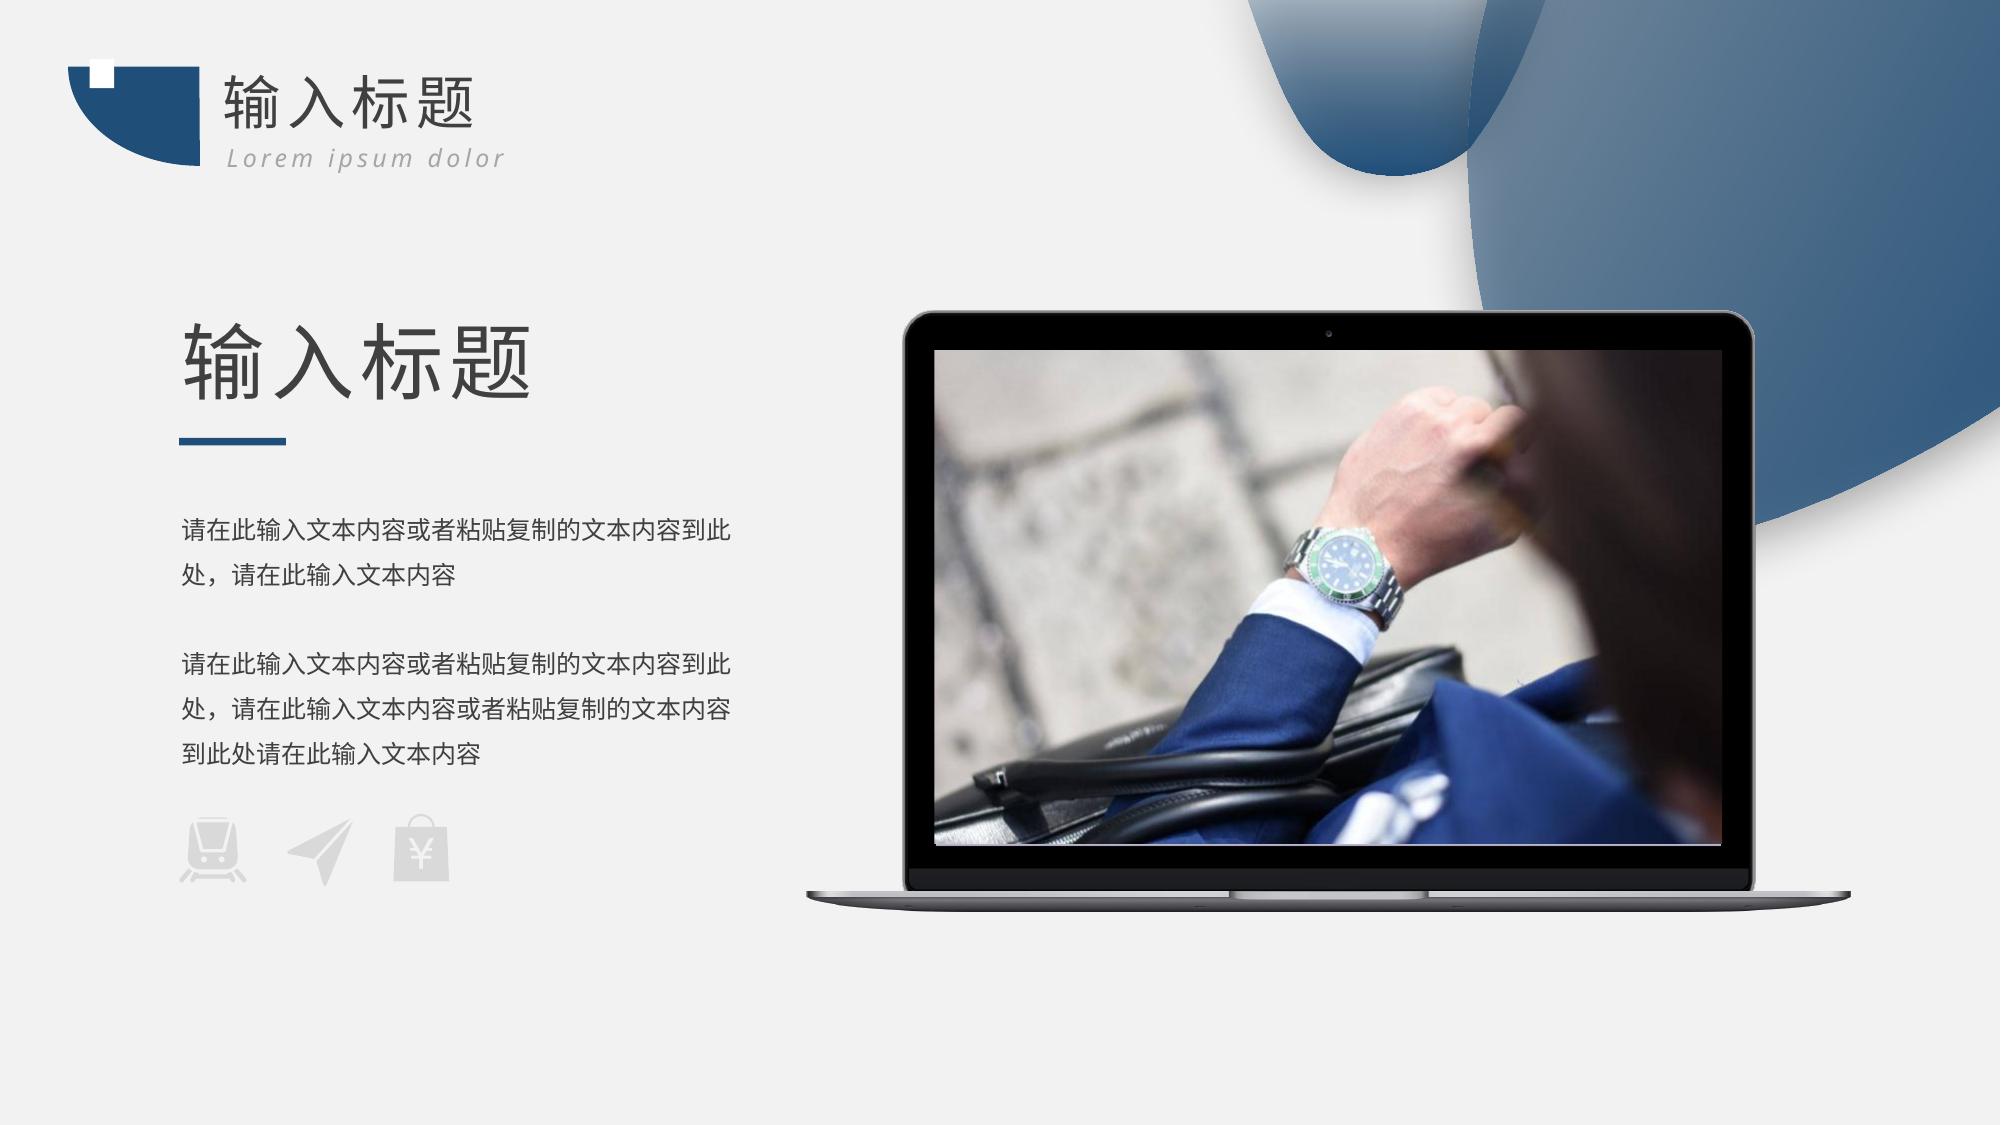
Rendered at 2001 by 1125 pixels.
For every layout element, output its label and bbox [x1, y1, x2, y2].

text_box [166, 302, 769, 886]
text_box [1246, 0, 1449, 177]
text_box [67, 0, 584, 177]
text_box [1466, 0, 2000, 484]
text_box [797, 302, 1863, 927]
